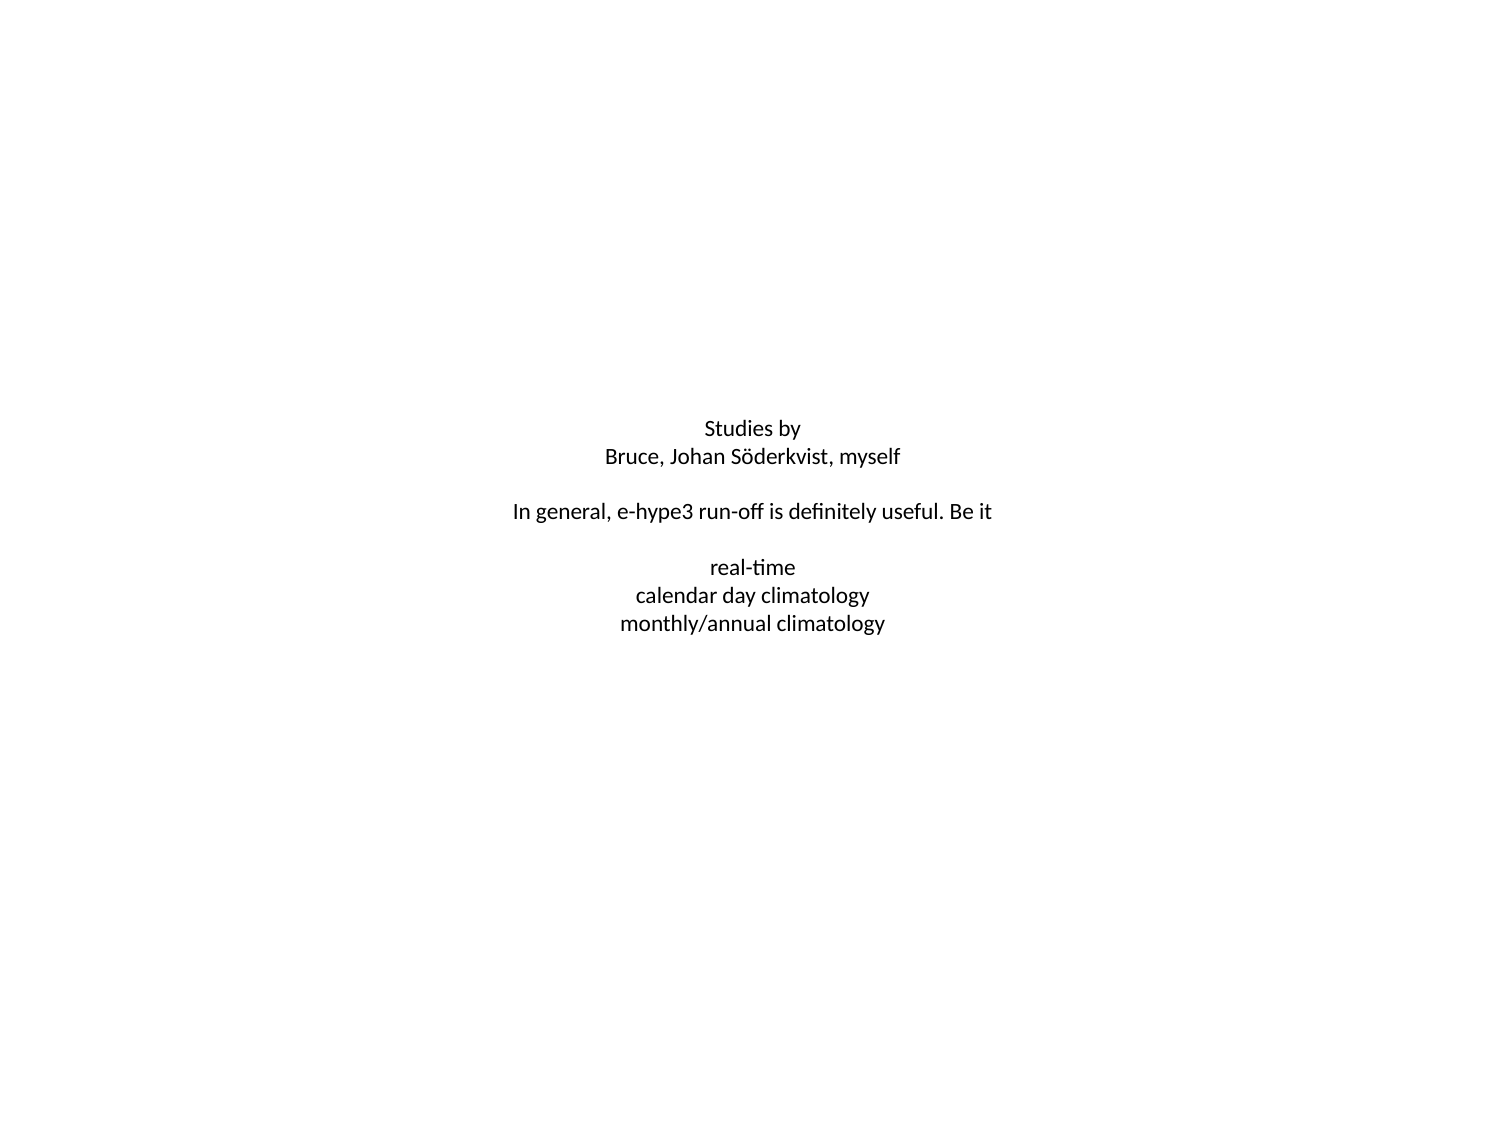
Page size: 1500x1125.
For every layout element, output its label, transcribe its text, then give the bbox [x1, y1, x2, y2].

title Studies by Bruce, Johan Söderkvist, myself In general, e-hype3 run-off is definitely useful. Be it real-time calendar day climatology monthly/annual climatology [29, 404, 1477, 646]
